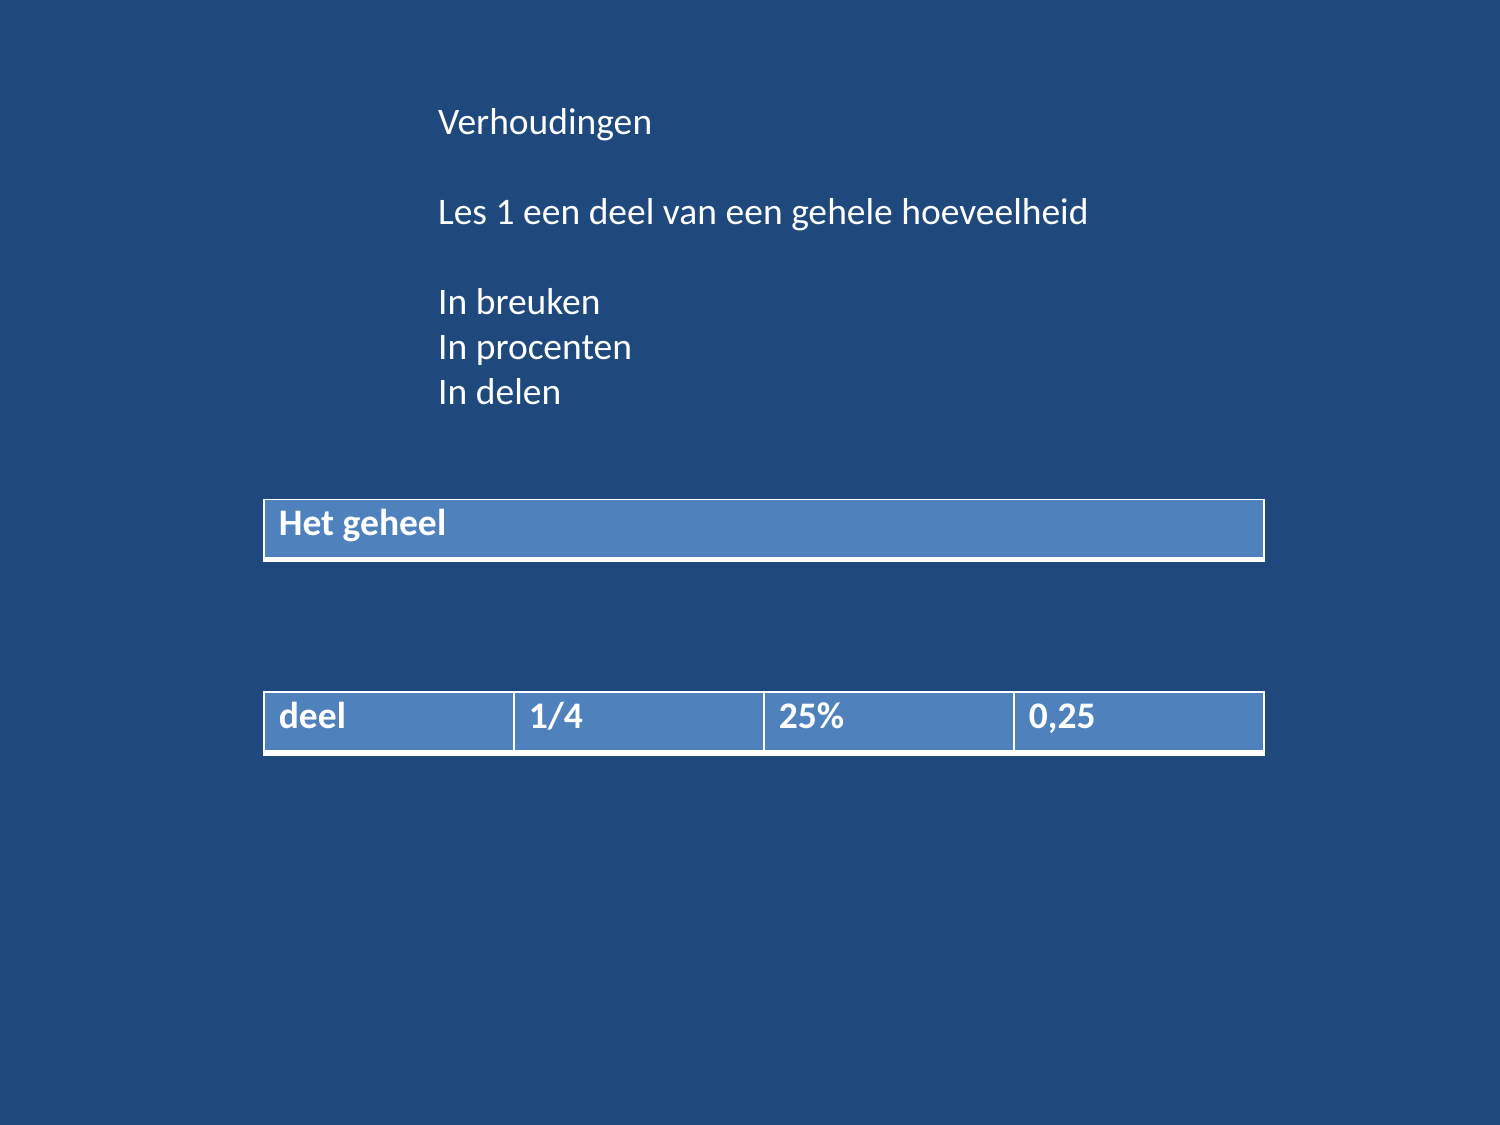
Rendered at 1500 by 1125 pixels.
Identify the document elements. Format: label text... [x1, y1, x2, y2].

table_header 0,25 [1015, 693, 1263, 750]
table_header Het geheel [265, 500, 1263, 557]
table_header 1/4 [515, 693, 763, 750]
text_box Verhoudingen Les 1 een deel van een gehele hoeveelheid In breuken In procenten In delen [423, 89, 1105, 499]
table_header deel [265, 693, 513, 750]
table_header 25% [765, 693, 1013, 750]
